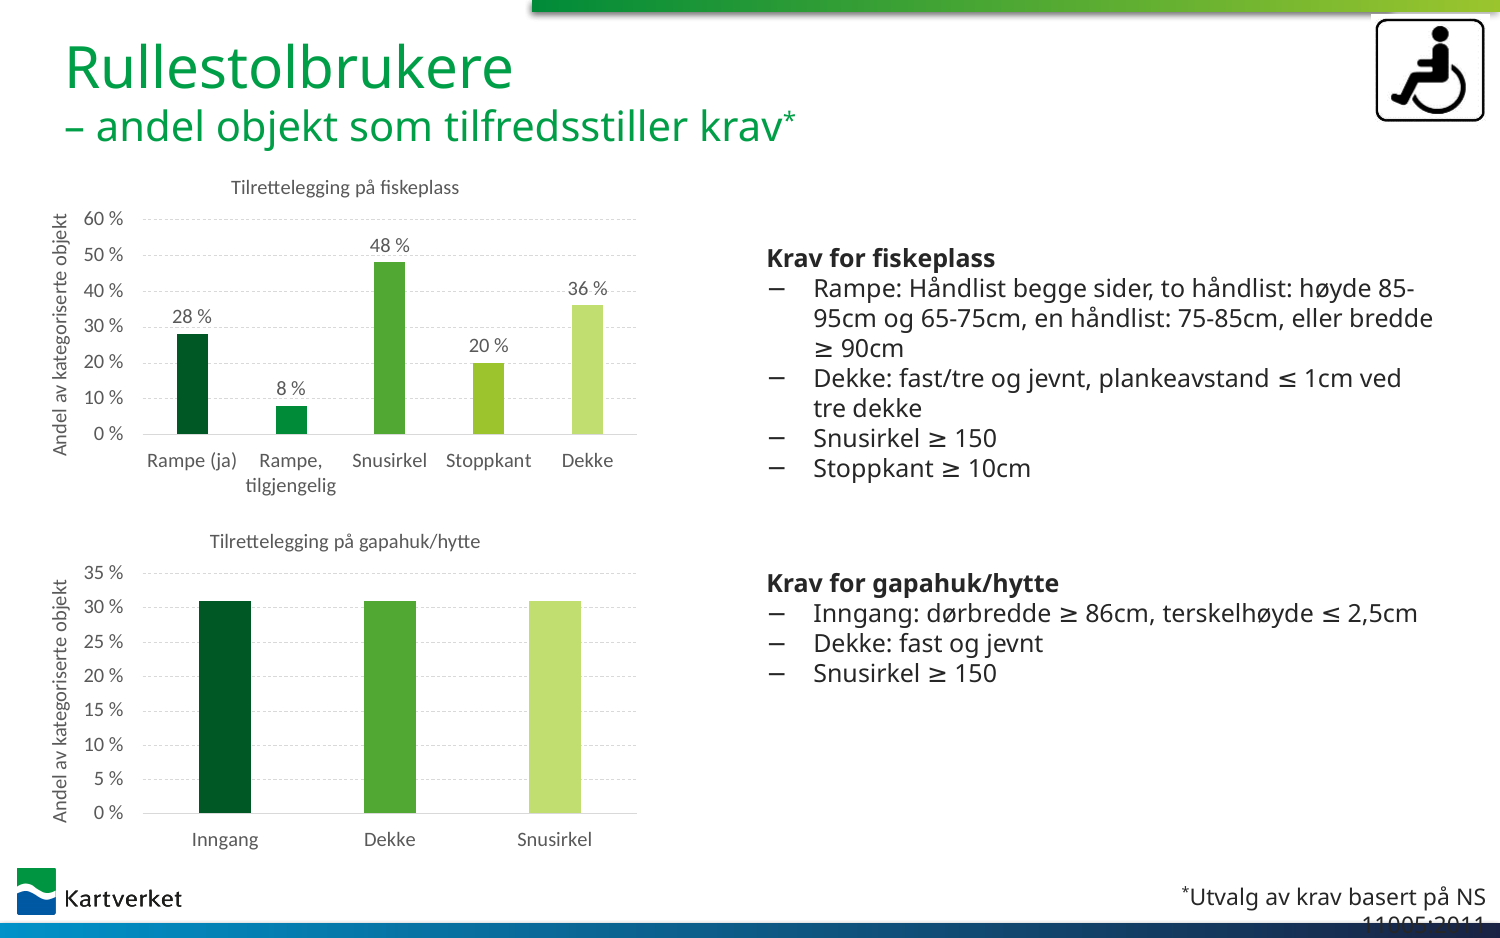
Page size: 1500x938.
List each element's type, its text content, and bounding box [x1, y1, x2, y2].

text_box *Utvalg av krav basert på NS 11005:2011 [1068, 873, 1500, 938]
picture [1371, 13, 1491, 127]
text_box Rullestolbrukere – andel objekt som tilfredsstiller krav* [49, 29, 1431, 158]
picture [41, 520, 650, 859]
text_box Krav for fiskeplass Rampe: Håndlist begge sider, to håndlist: høyde 85-95cm og 65-75cm, en håndlist: 75-85cm, eller bredde ≥ 90cm Dekke: fast/tre og jevnt, plankeavstand ≤ 1cm ved tre dekke Snusirkel ≥ 150 Stoppkant ≥ 10cm [751, 235, 1452, 490]
text_box Krav for gapahuk/hytte Inngang: dørbredde ≥ 86cm, terskelhøyde ≤ 2,5cm Dekke: fast og jevnt Snusirkel ≥ 150 [751, 560, 1452, 695]
picture [41, 166, 650, 505]
